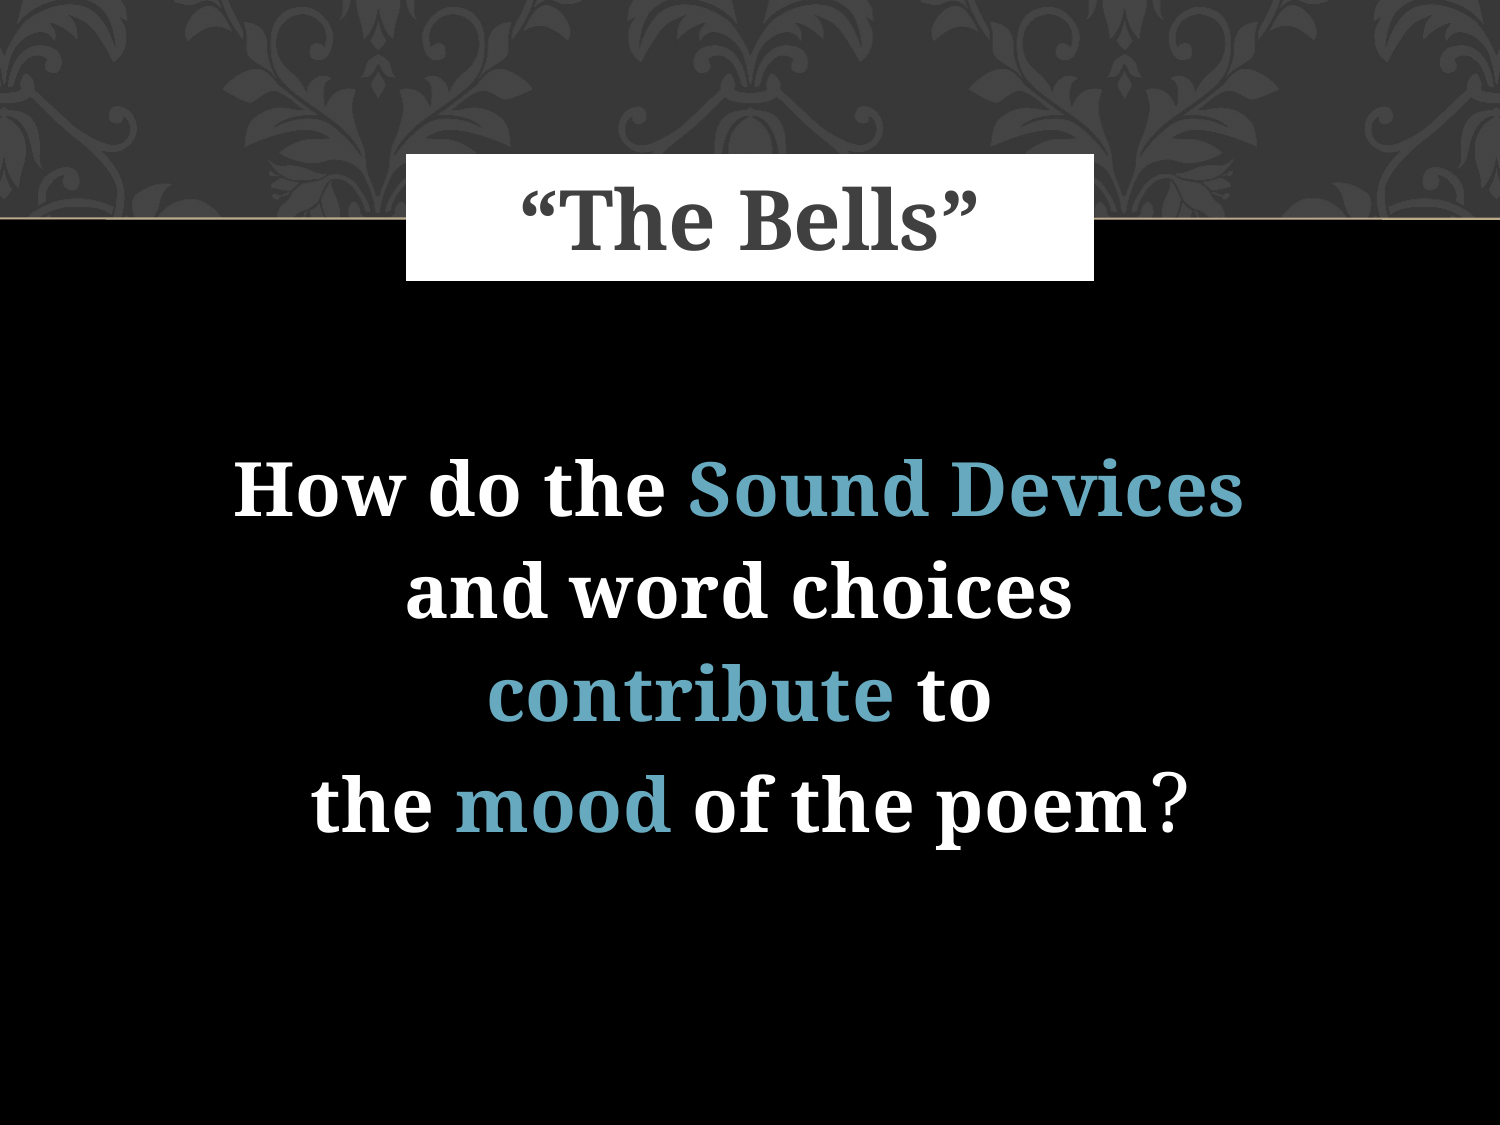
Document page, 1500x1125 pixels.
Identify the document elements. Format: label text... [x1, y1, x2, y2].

title “The Bells” [406, 154, 1094, 281]
list How do the Sound Devices and word choices contribute to the mood of the poem? [75, 331, 1425, 1007]
